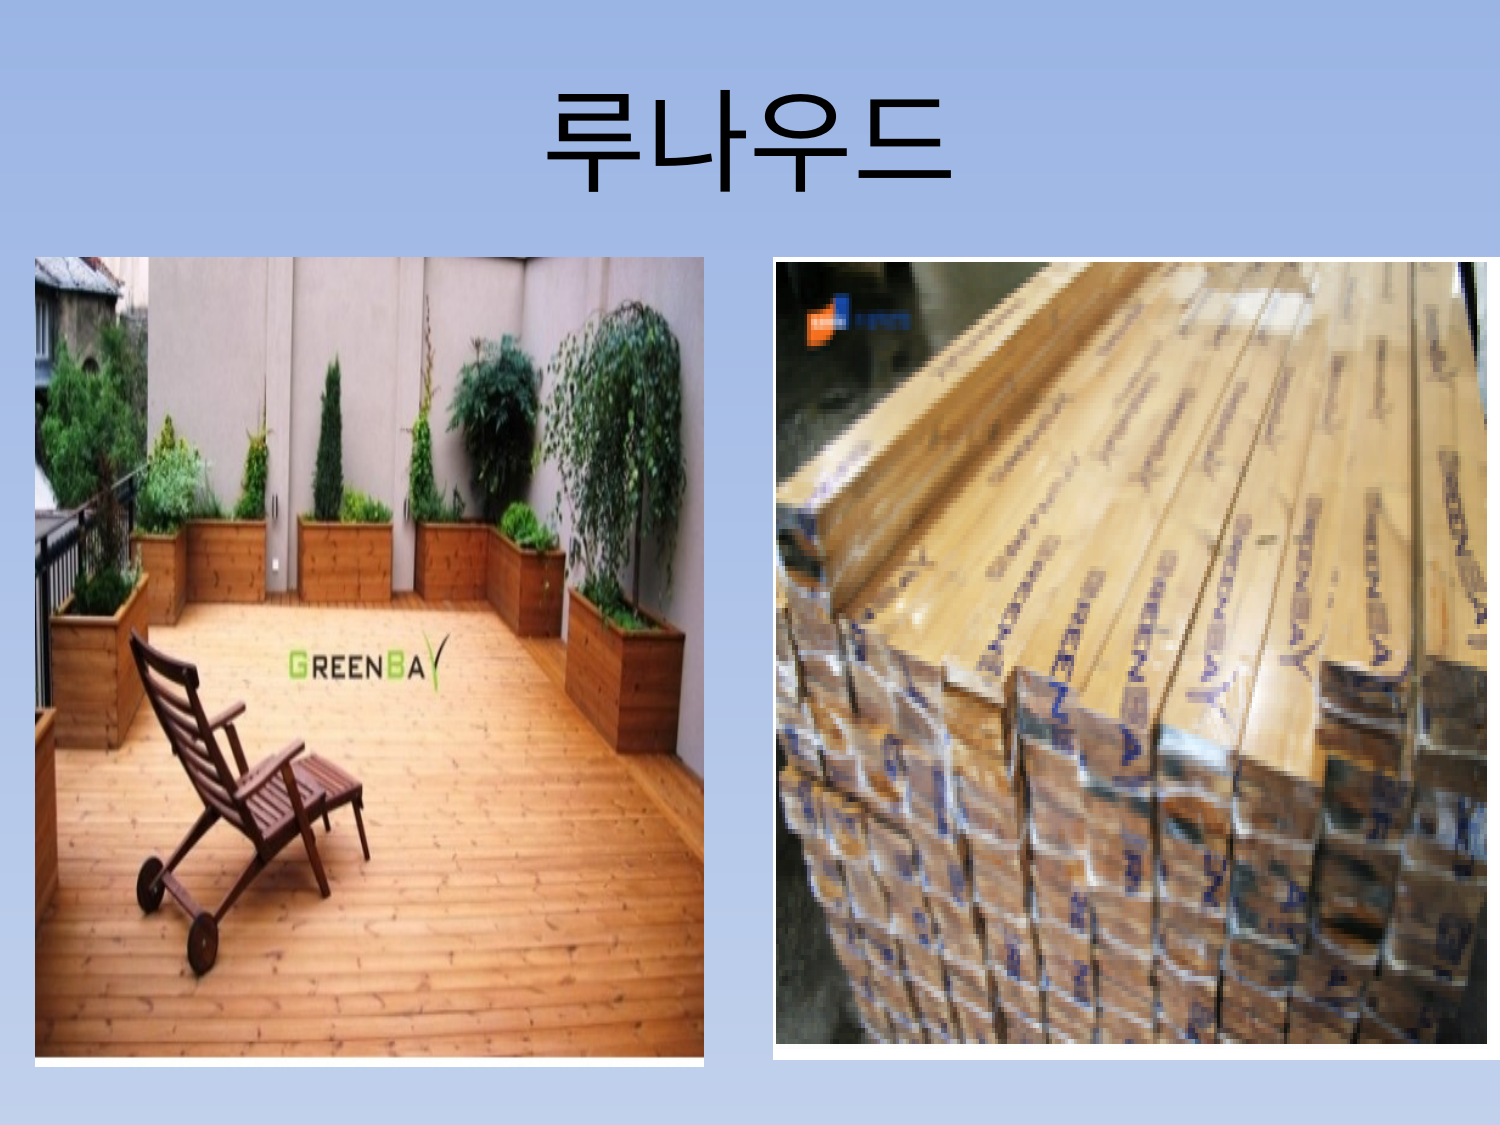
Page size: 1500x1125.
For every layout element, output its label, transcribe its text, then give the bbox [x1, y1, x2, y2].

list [773, 257, 1500, 1060]
title 루나우드 [75, 45, 1425, 233]
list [34, 257, 704, 1067]
